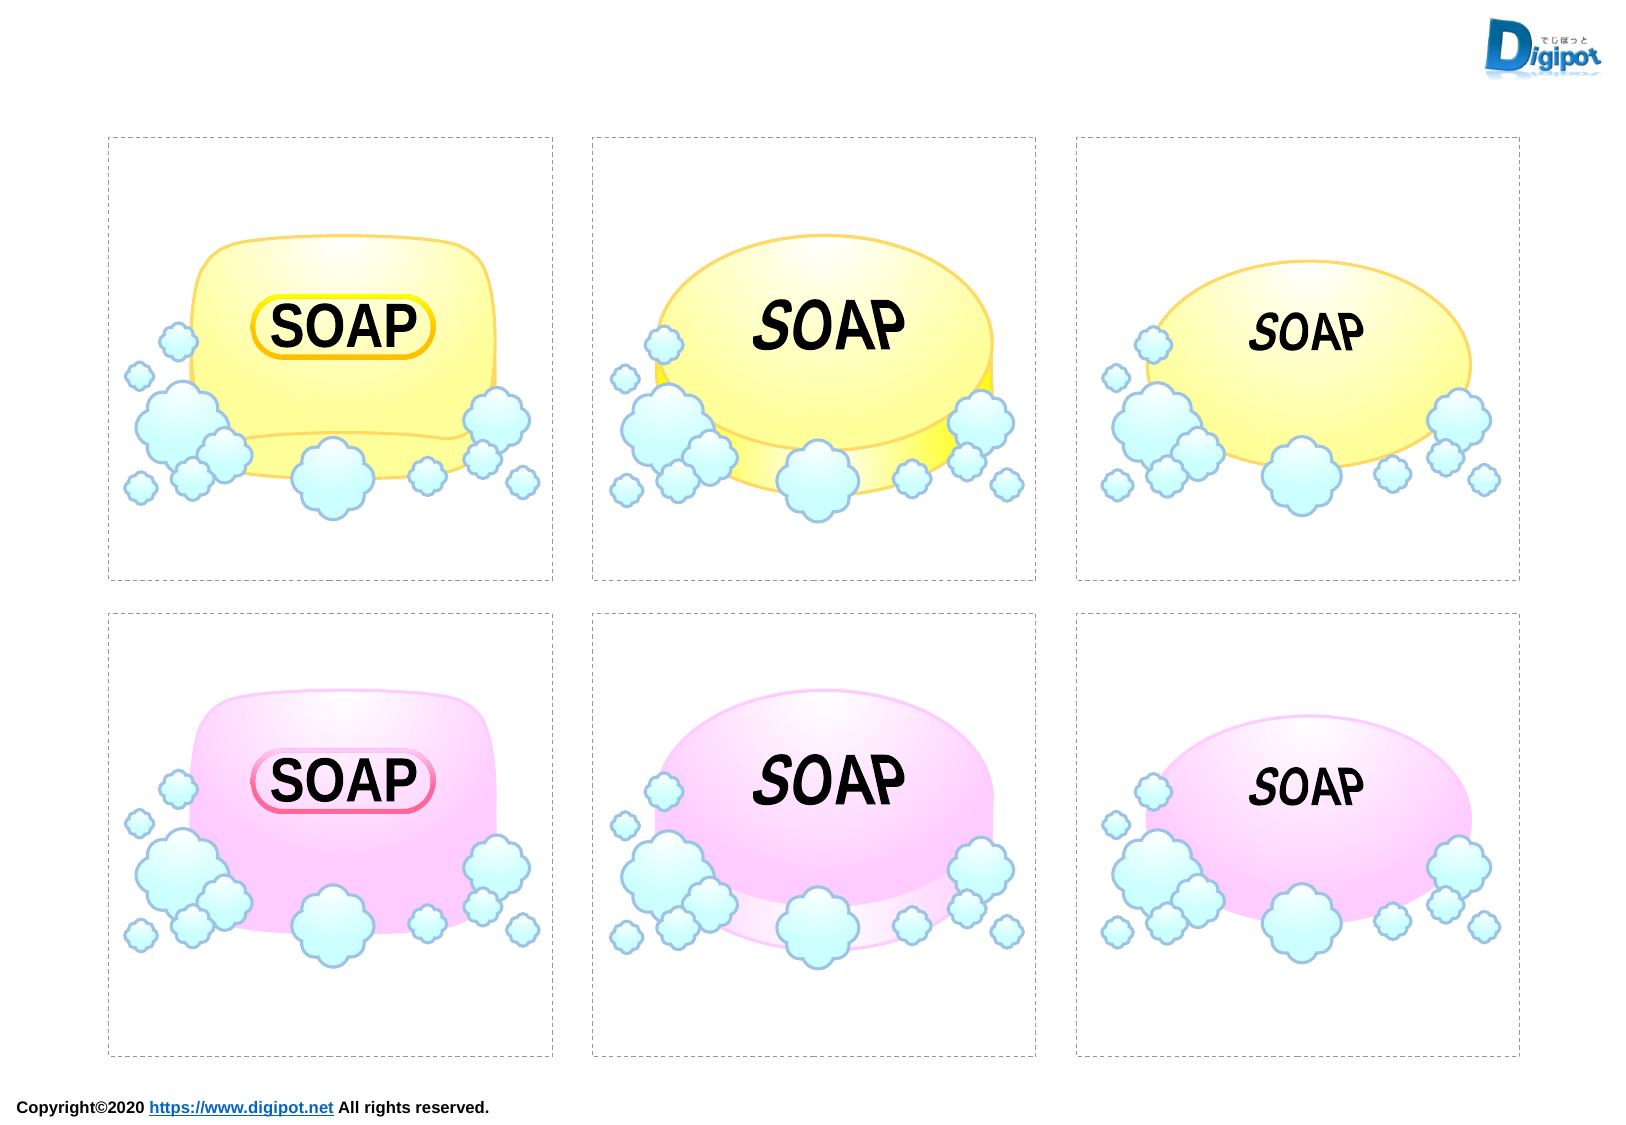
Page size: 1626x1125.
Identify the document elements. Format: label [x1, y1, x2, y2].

picture [1485, 18, 1602, 82]
text_box [610, 235, 1024, 522]
text_box [124, 690, 540, 968]
text_box [1101, 261, 1500, 516]
text_box [1101, 716, 1500, 963]
text_box [124, 235, 540, 520]
text_box [610, 690, 1024, 969]
